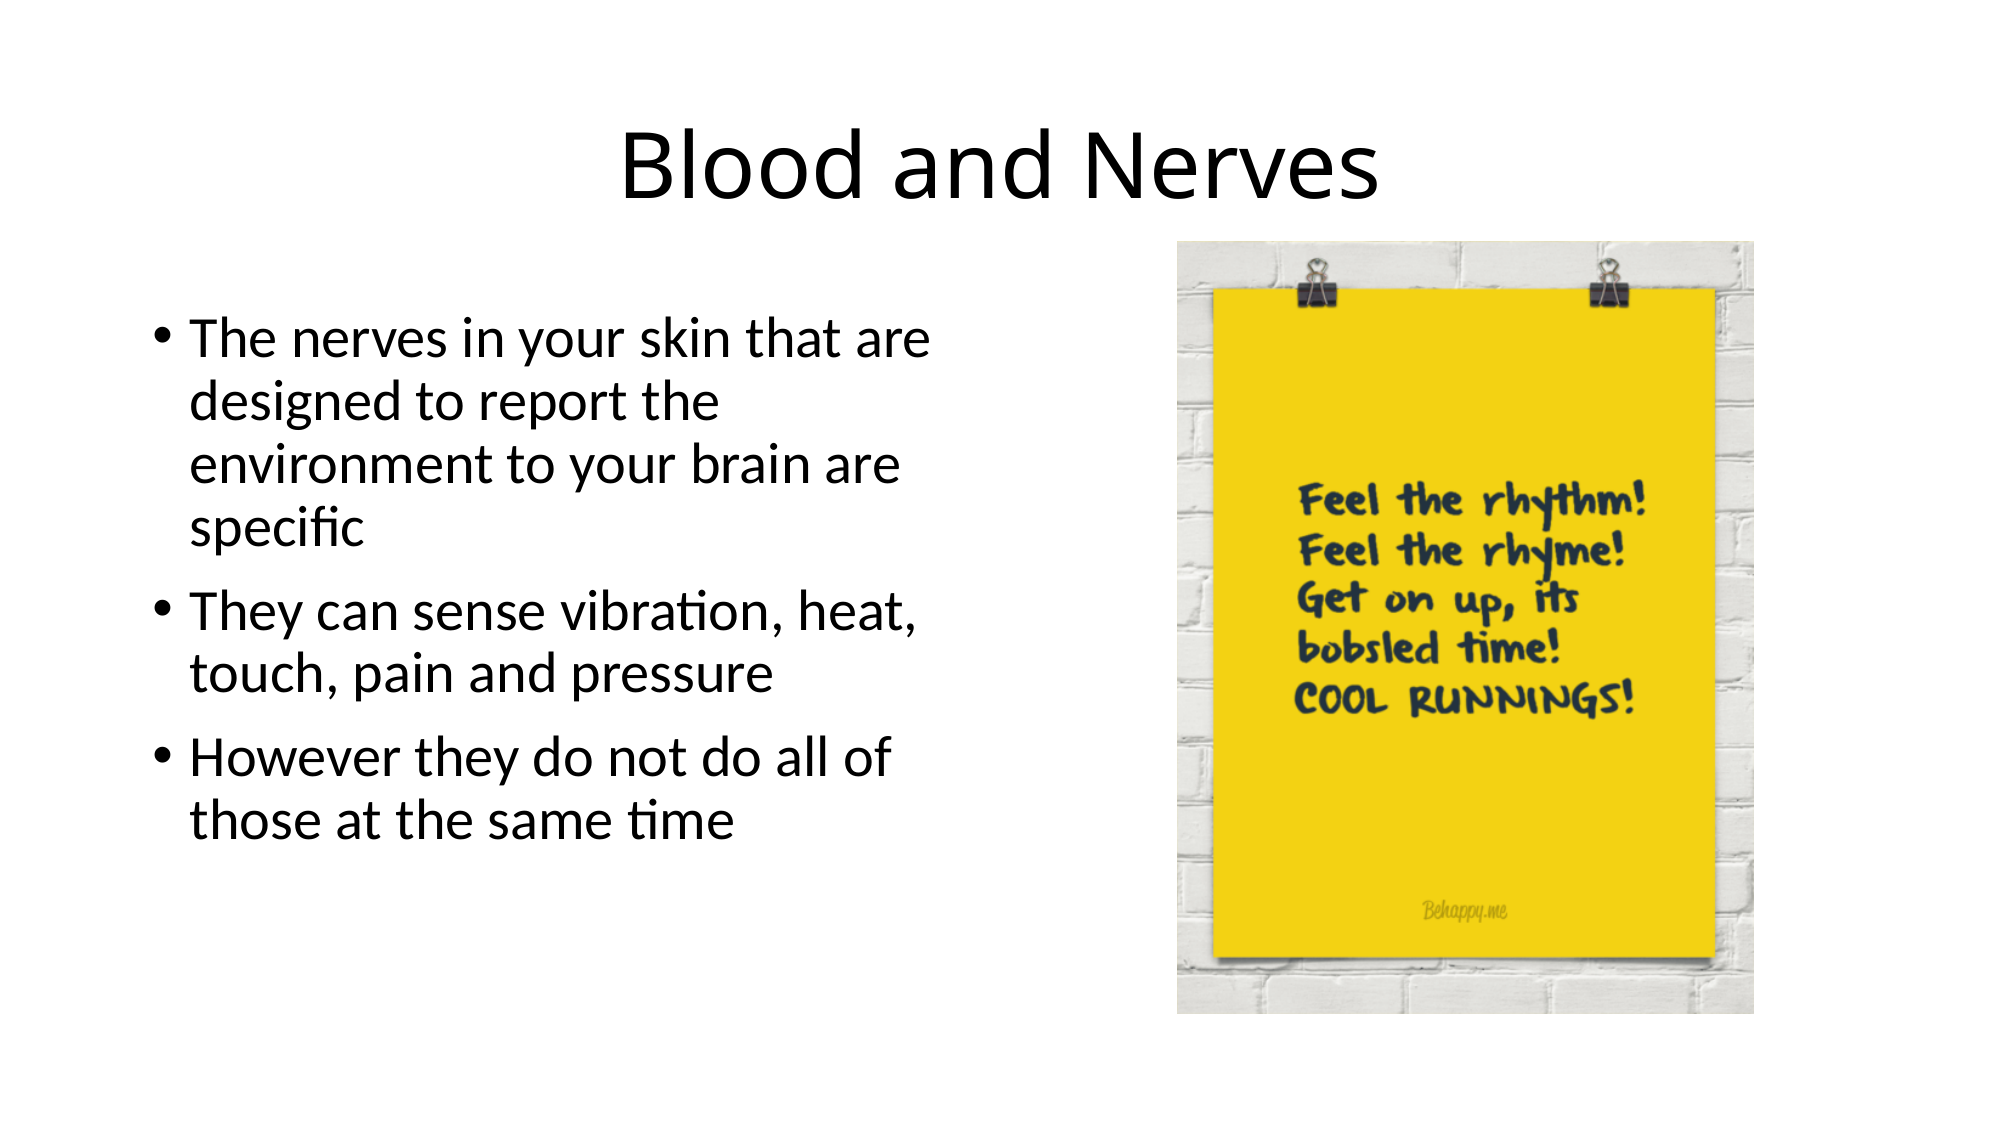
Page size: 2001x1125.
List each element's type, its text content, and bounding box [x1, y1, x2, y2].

title Blood and Nerves [137, 59, 1863, 278]
picture [1177, 241, 1754, 1014]
list The nerves in your skin that are designed to report the environment to your brain are specific They can sense vibration, heat, touch, pain and pressure However they do not do all of those at the same time [137, 299, 988, 1014]
